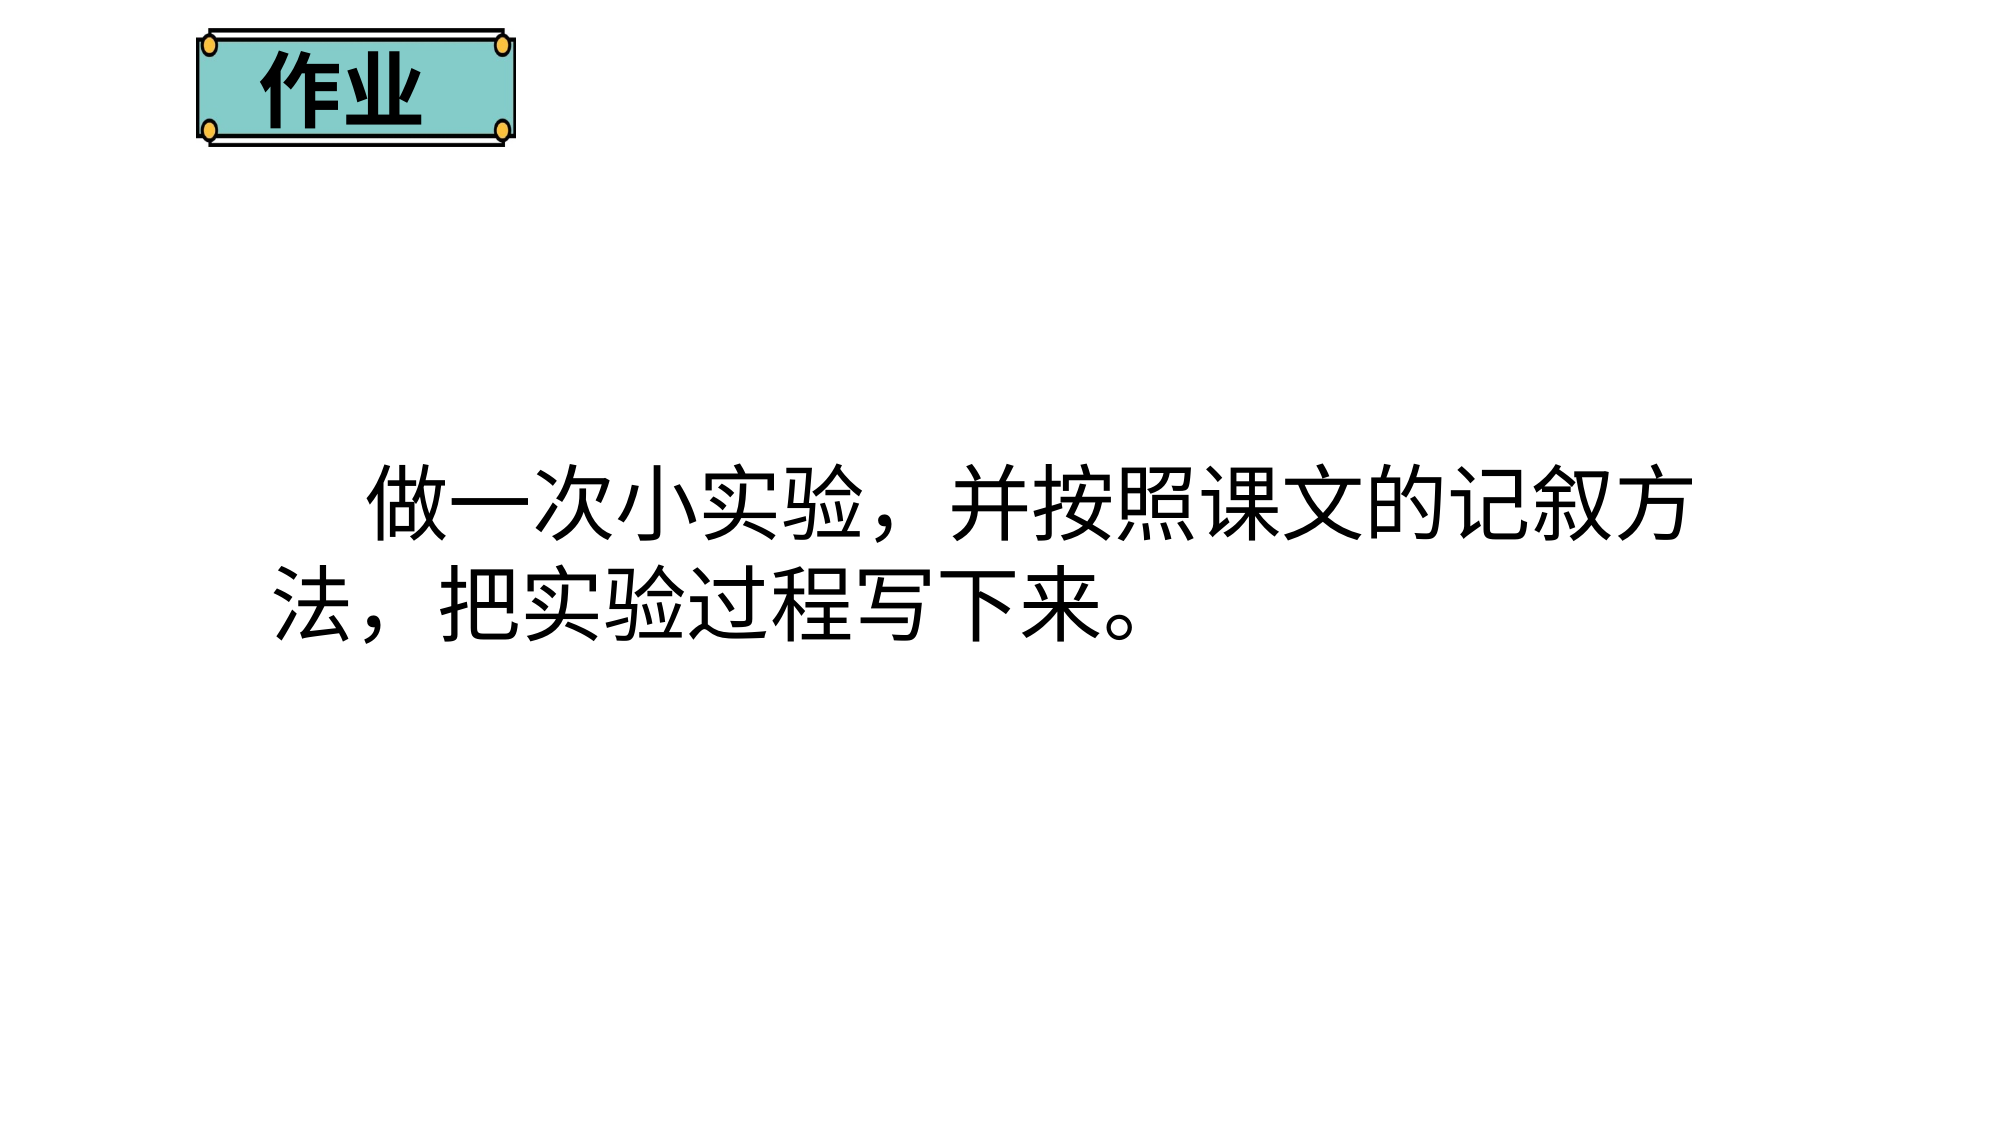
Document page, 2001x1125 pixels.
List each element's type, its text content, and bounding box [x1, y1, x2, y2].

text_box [196, 28, 516, 147]
text_box 做一次小实验，并按照课文的记叙方法，把实验过程写下来。 [255, 444, 1784, 659]
